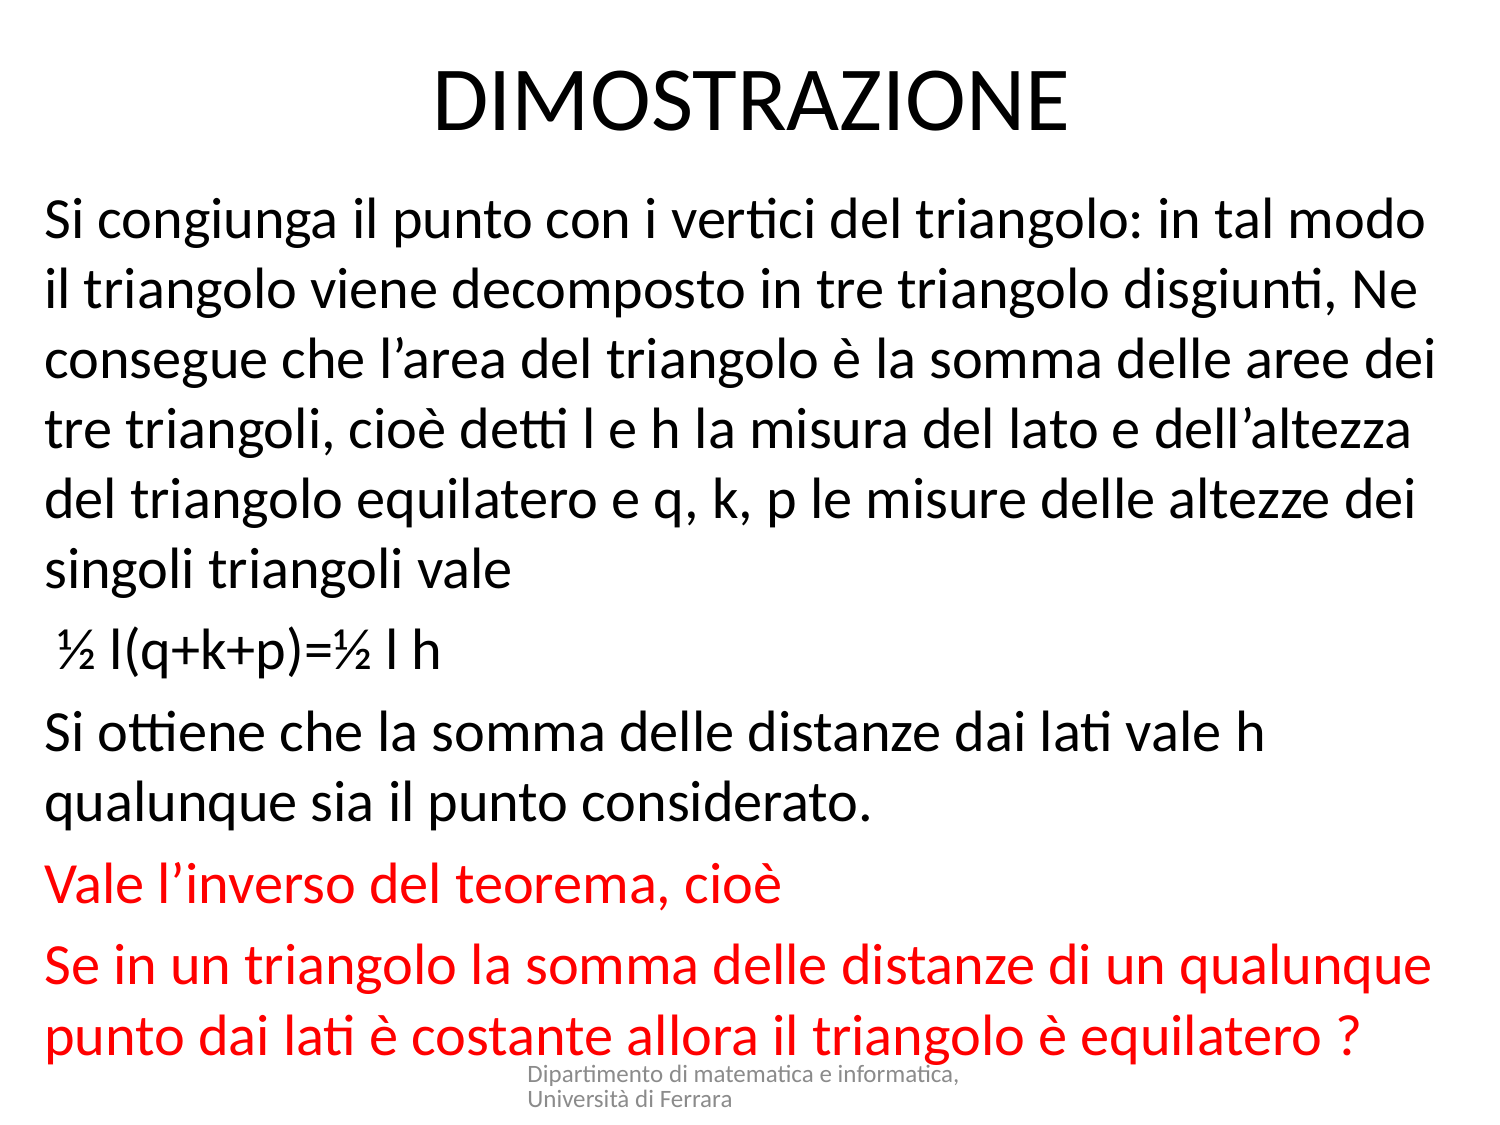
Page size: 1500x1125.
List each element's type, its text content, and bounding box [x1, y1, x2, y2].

title dimostrazione [76, 0, 1427, 172]
list Si congiunga il punto con i vertici del triangolo: in tal modo il triangolo viene decomposto in tre triangolo disgiunti, Ne consegue che l’area del triangolo è la somma delle aree dei tre triangoli, cioè detti l e h la misura del lato e dell’altezza del triangolo equilatero e q, k, p le misure delle altezze dei singoli triangoli vale ½ l(q+k+p)=½ l h Si ottiene che la somma delle distanze dai lati vale h qualunque sia il punto considerato. Vale l’inverso del teorema, cioè Se in un triangolo la somma delle distanze di un qualunque punto dai lati è costante allora il triangolo è equilatero ? [29, 172, 1471, 916]
footer Dipartimento di matematica e informatica, Università di Ferrara [512, 1042, 988, 1103]
